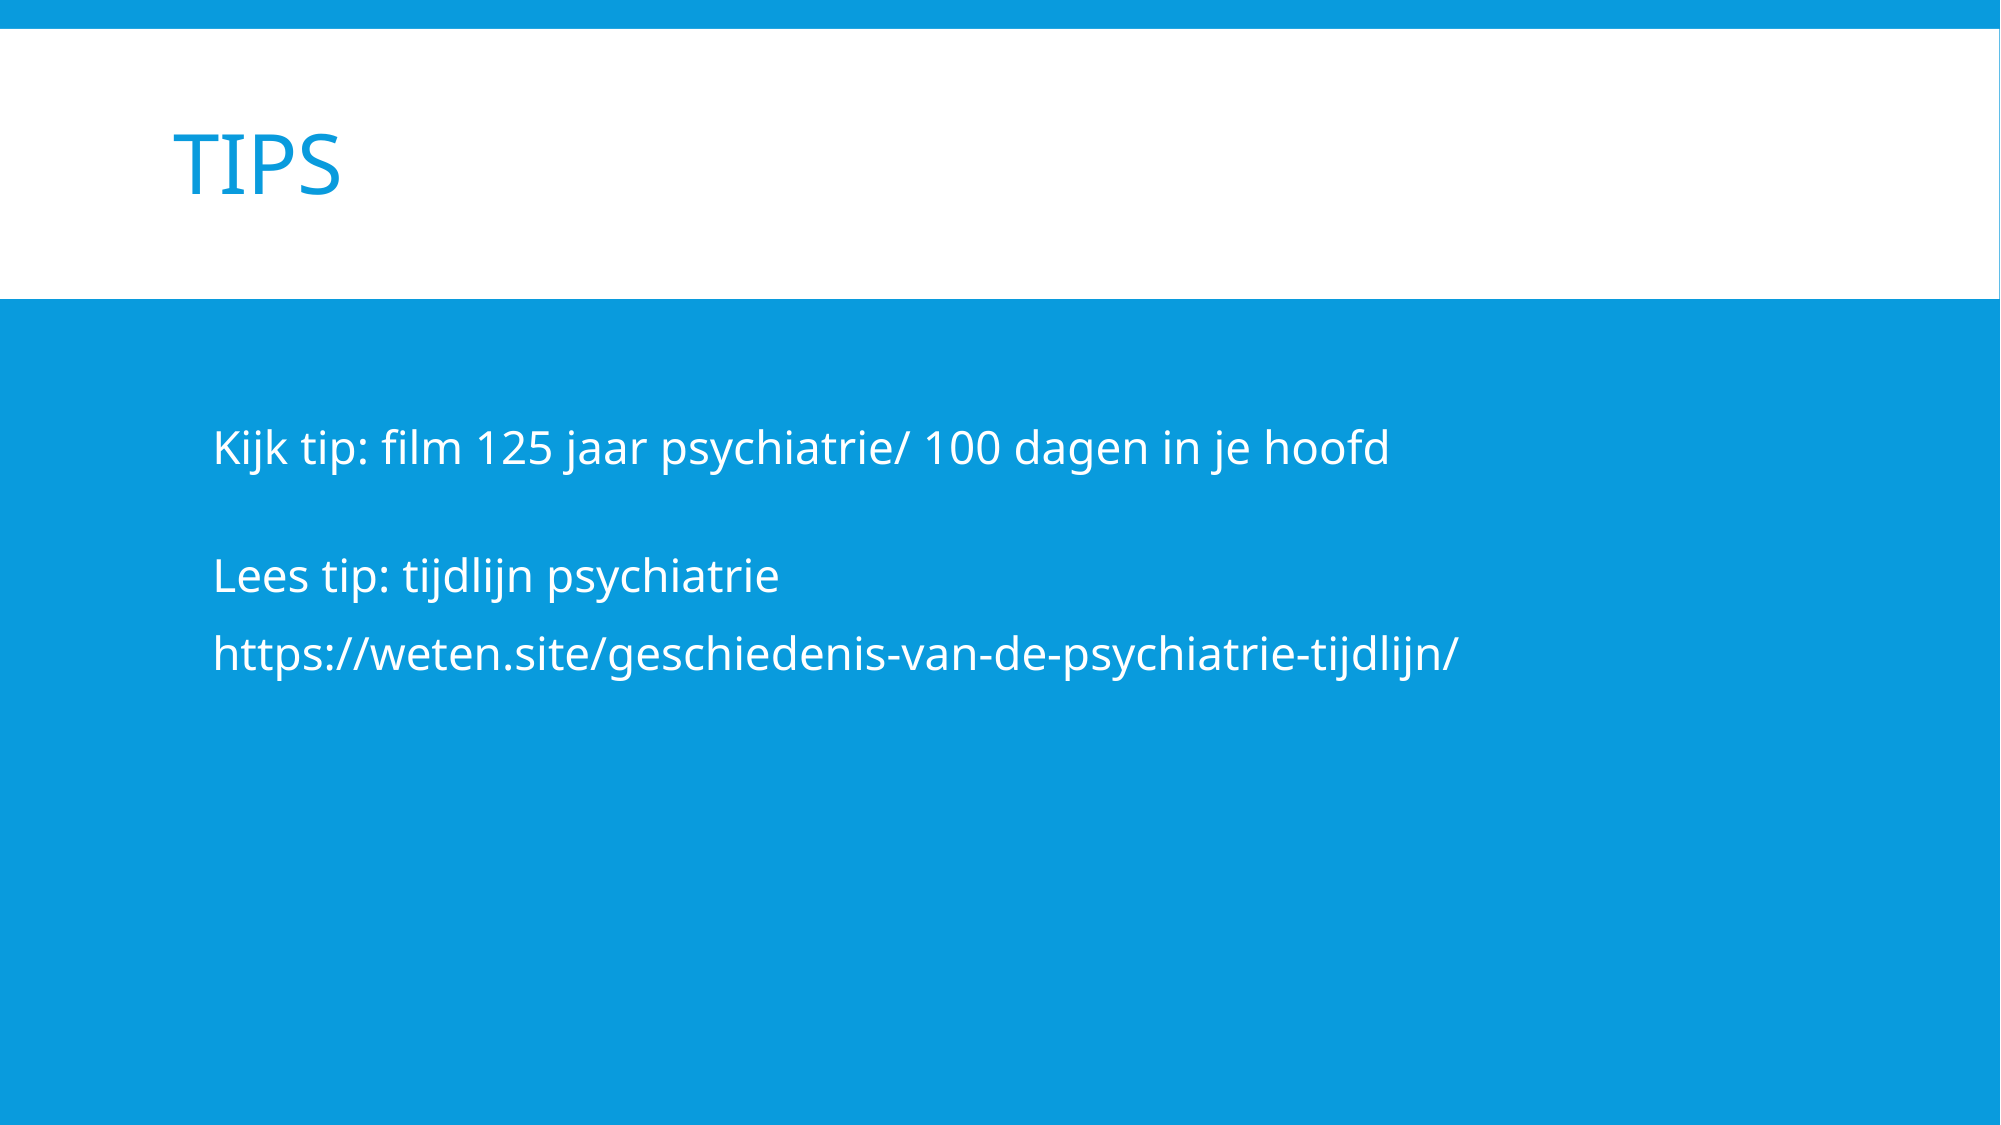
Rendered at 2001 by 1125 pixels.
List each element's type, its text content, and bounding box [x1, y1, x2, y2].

title tips [158, 45, 1764, 293]
list Kijk tip: film 125 jaar psychiatrie/ 100 dagen in je hoofd Lees tip: tijdlijn psychiatrie https://weten.site/geschiedenis-van-de-psychiatrie-tijdlijn/ [197, 333, 1803, 1024]
